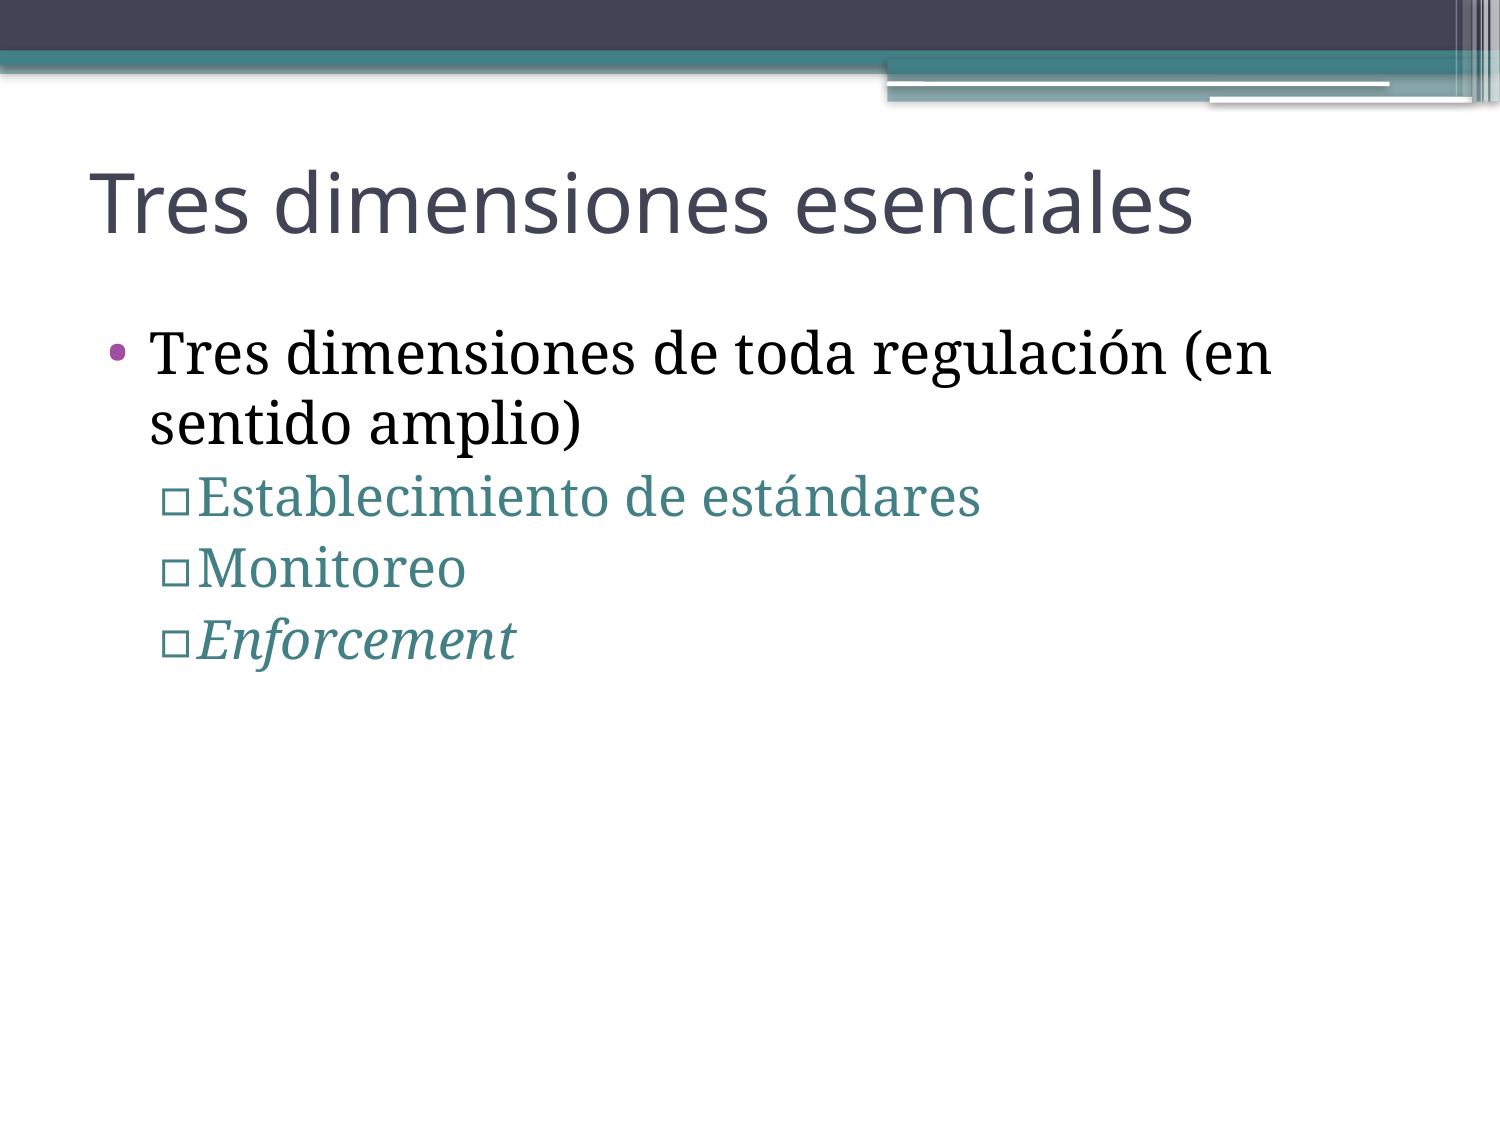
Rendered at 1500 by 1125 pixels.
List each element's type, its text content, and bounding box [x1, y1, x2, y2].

list Tres dimensiones de toda regulación (en sentido amplio) Establecimiento de estándares Monitoreo Enforcement [75, 308, 1425, 1025]
title Tres dimensiones esenciales [75, 112, 1425, 288]
